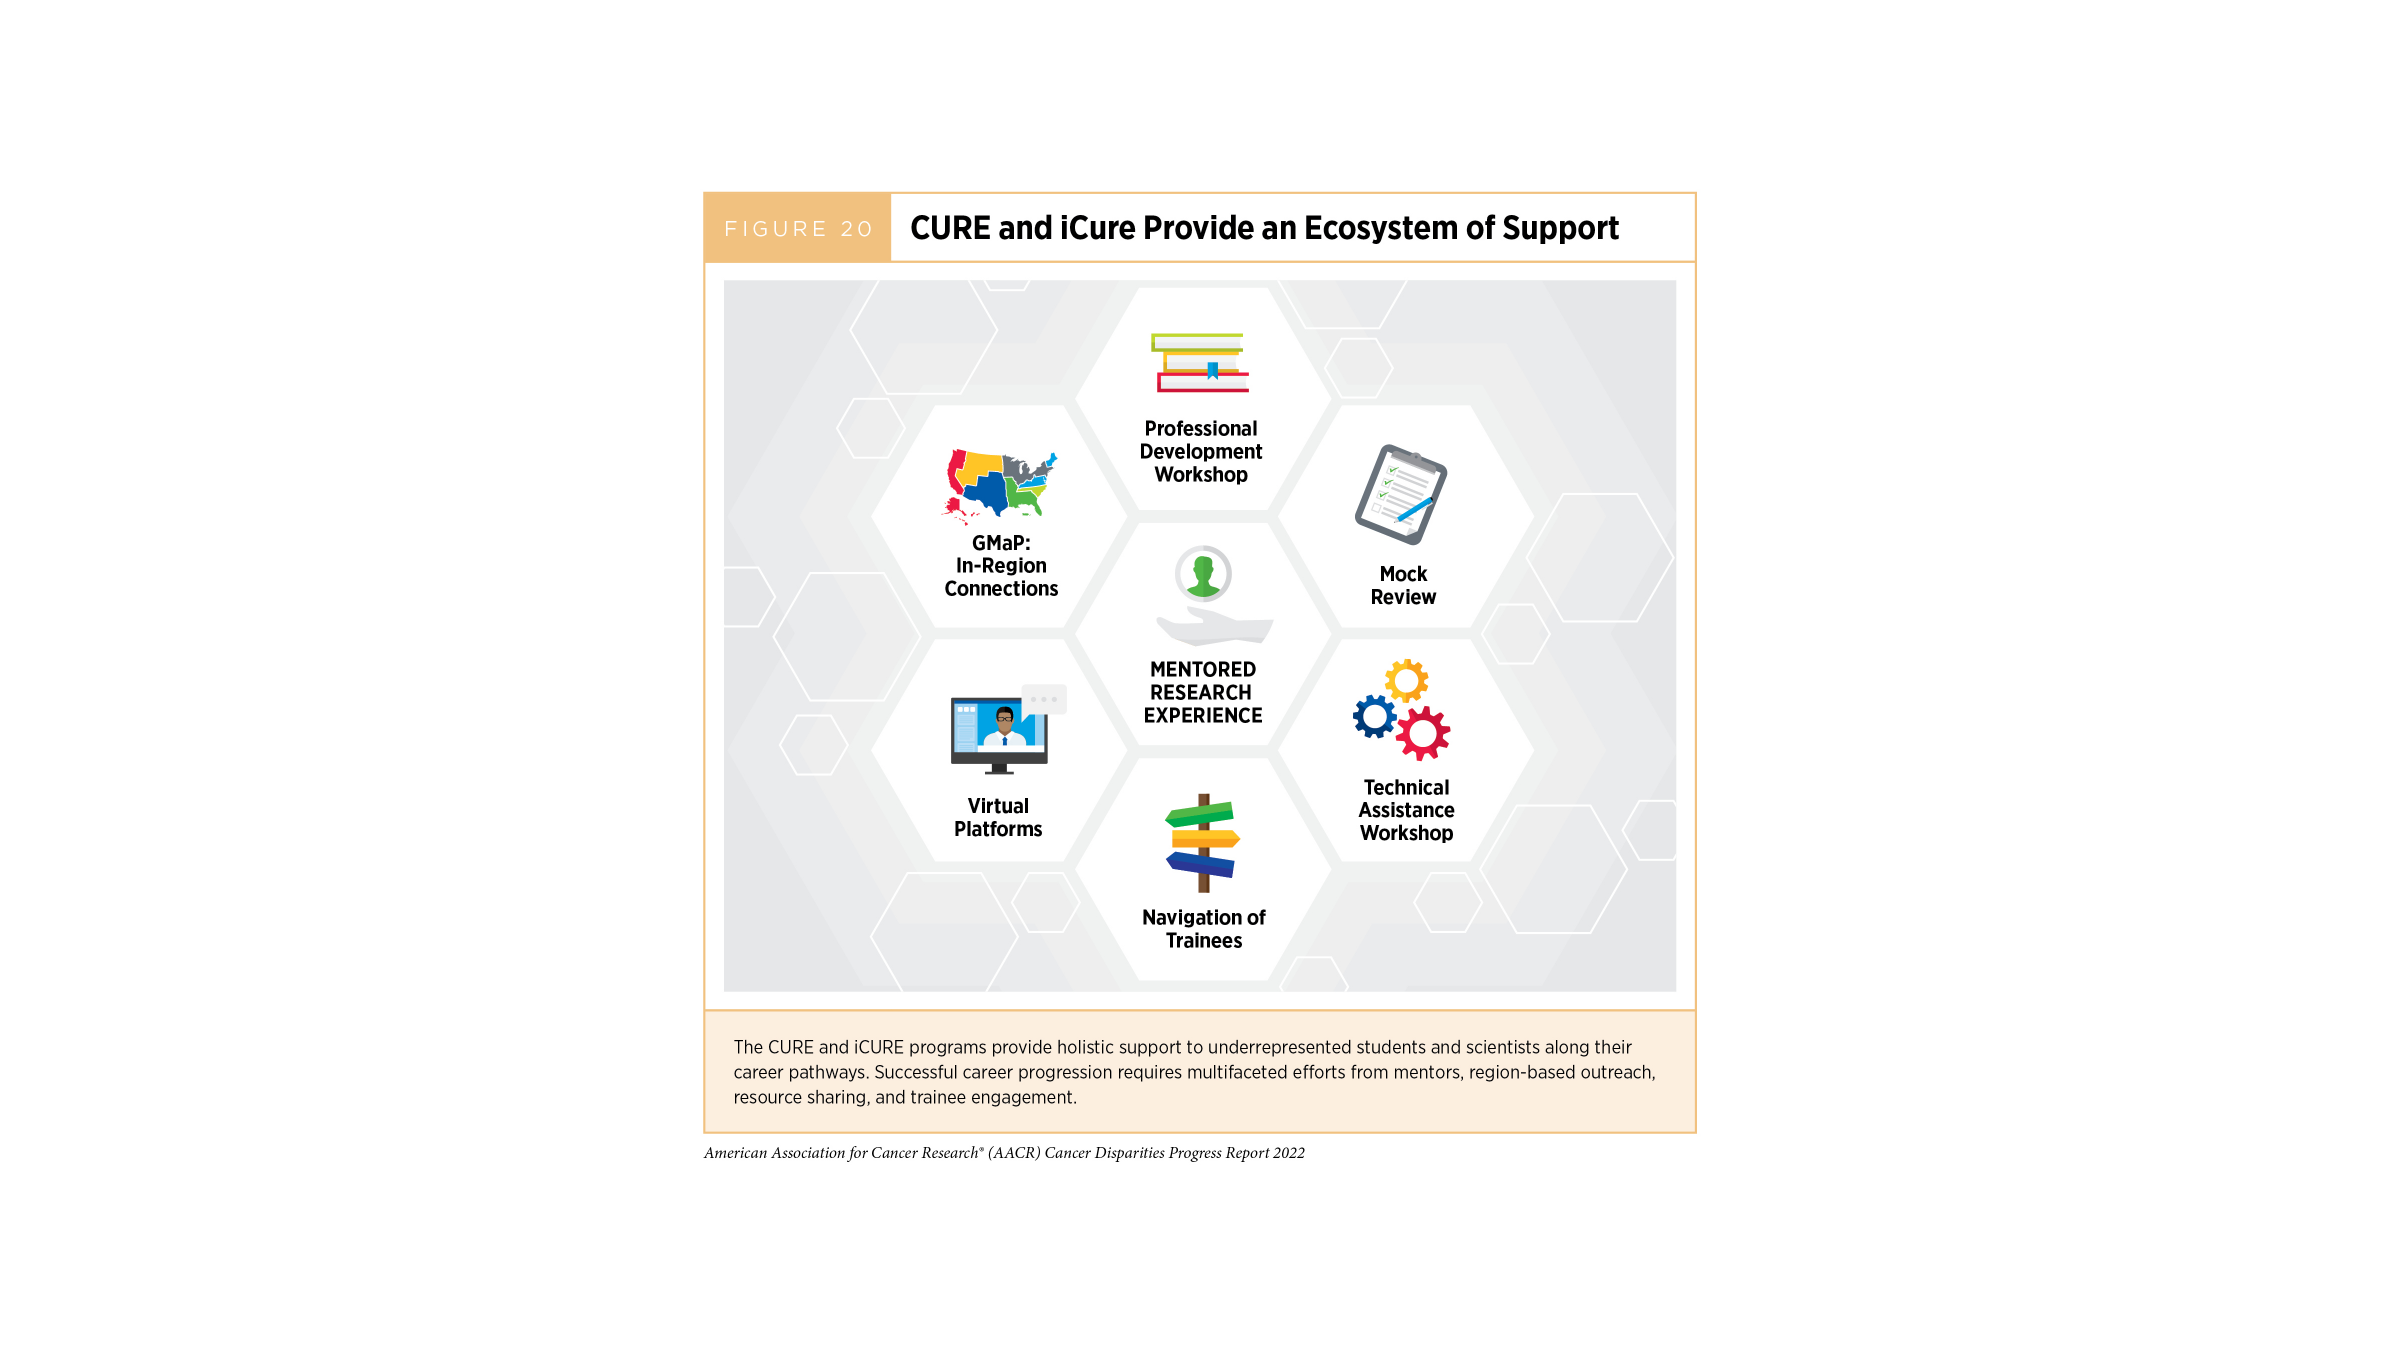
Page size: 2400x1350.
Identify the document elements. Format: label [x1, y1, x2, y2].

picture [684, 173, 1716, 1177]
